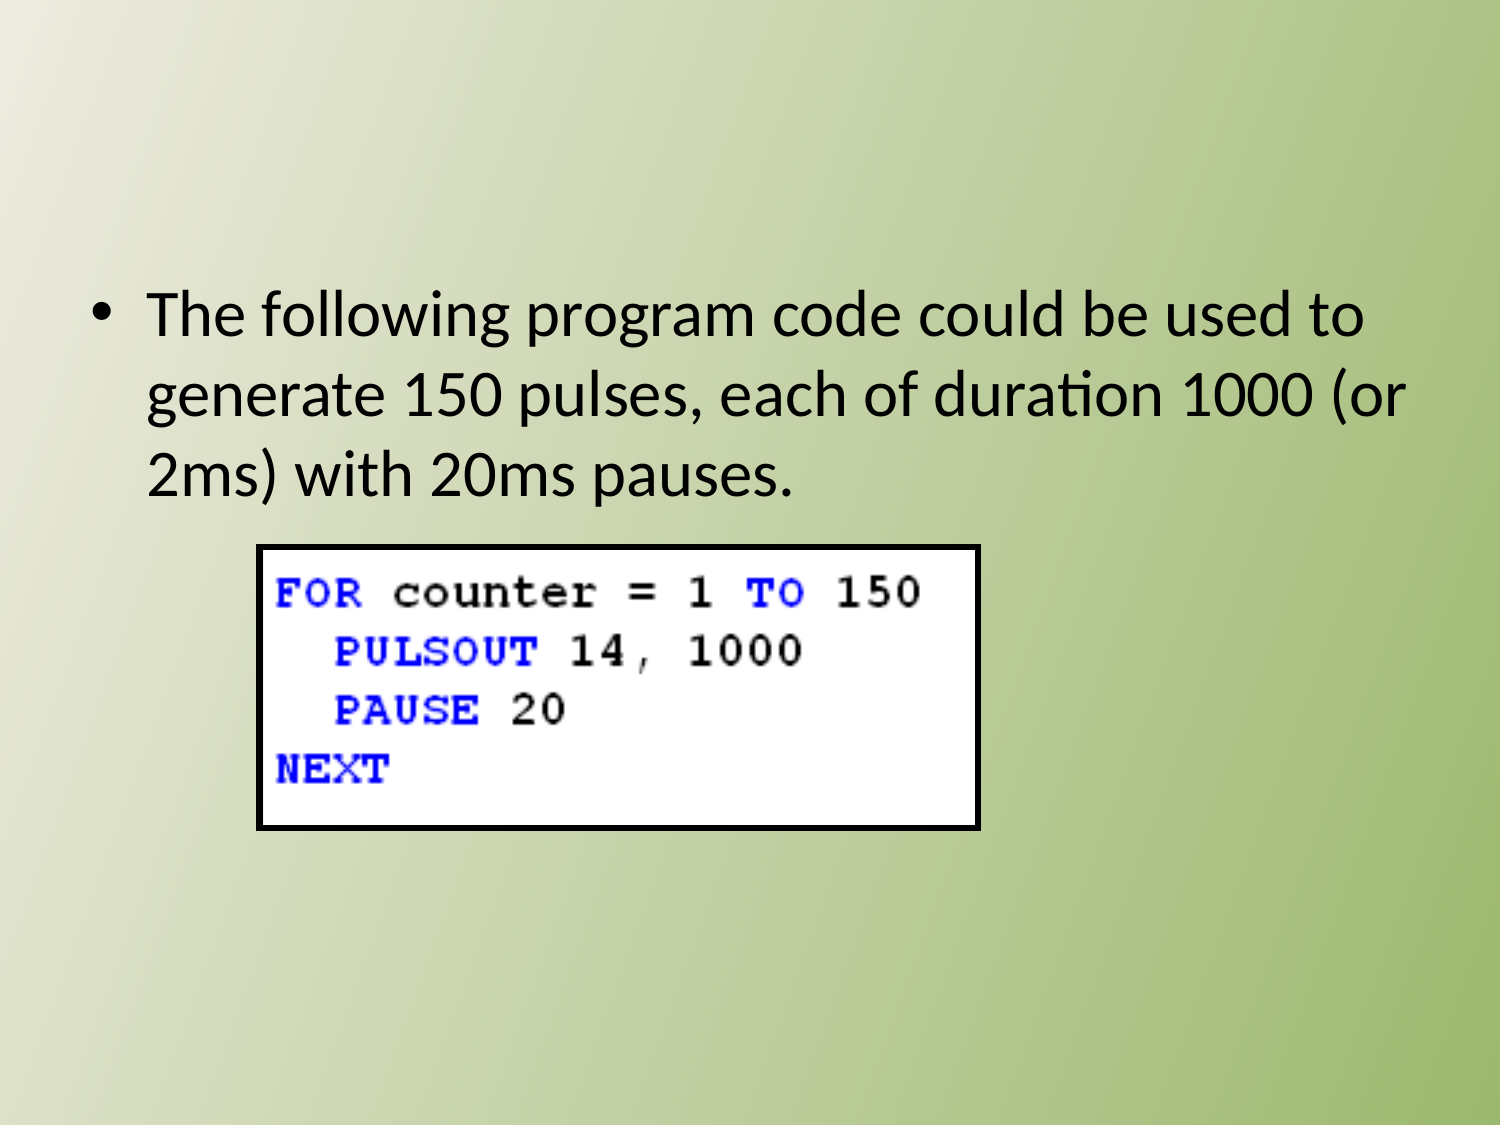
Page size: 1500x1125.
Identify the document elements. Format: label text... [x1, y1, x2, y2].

list The following program code could be used to generate 150 pulses, each of duration 1000 (or 2ms) with 20ms pauses. [75, 262, 1425, 1005]
picture [262, 549, 976, 826]
